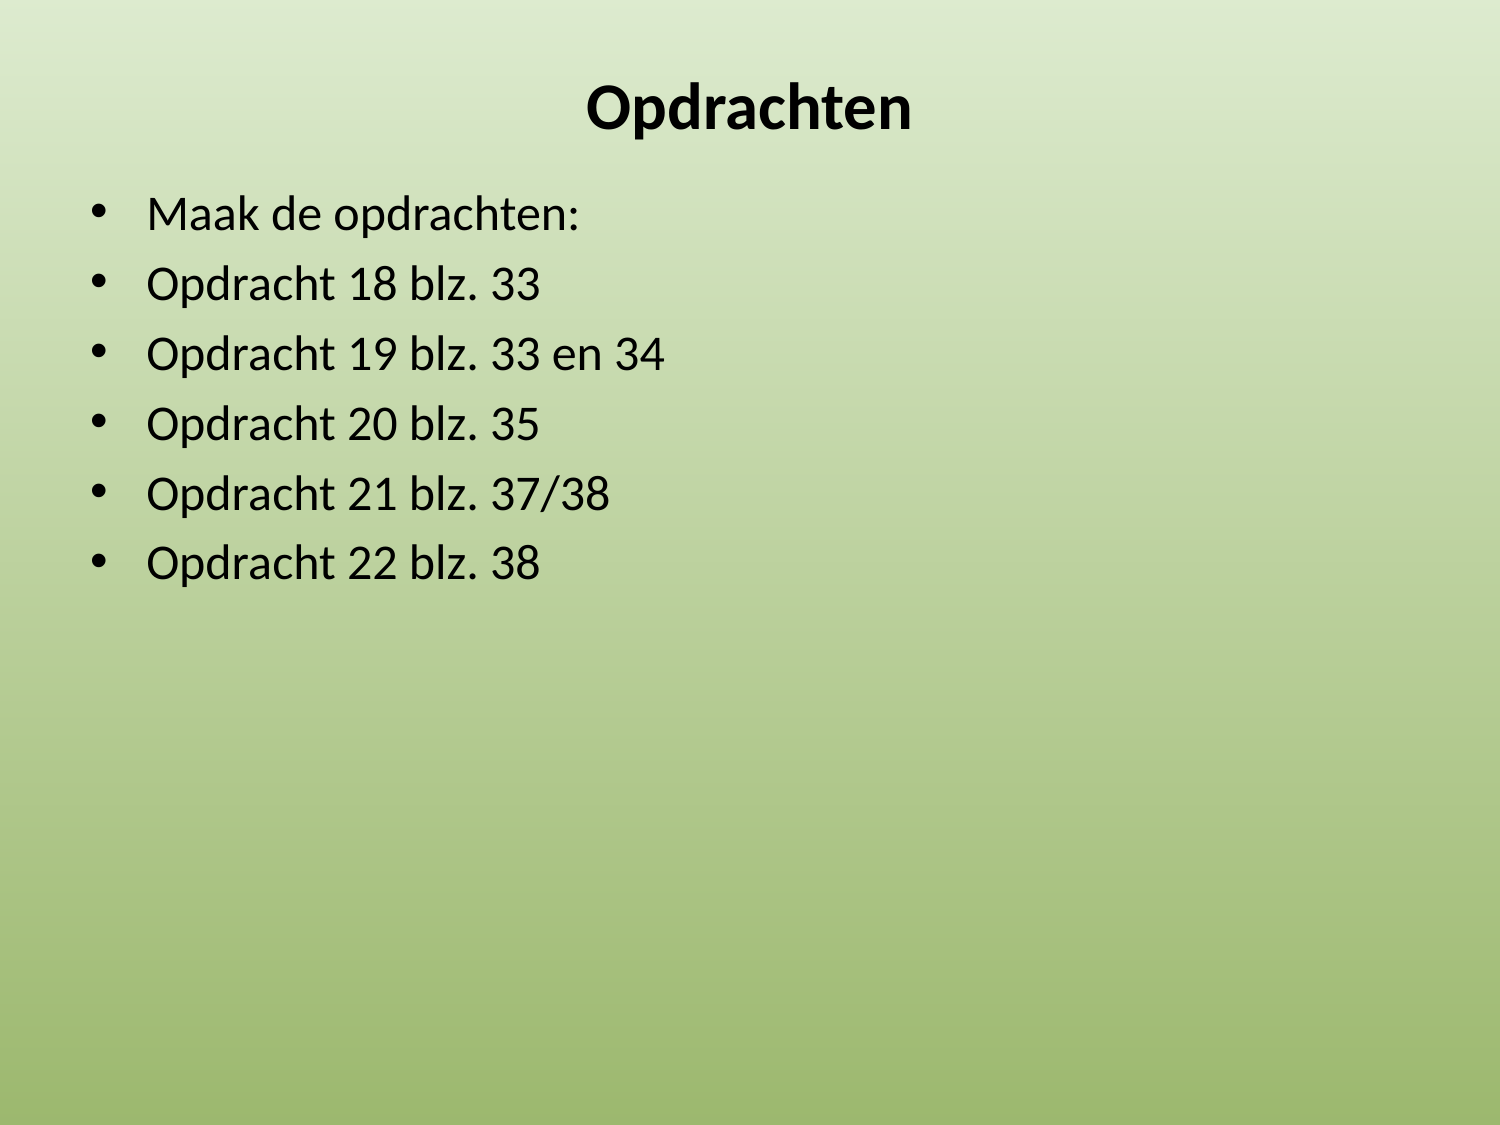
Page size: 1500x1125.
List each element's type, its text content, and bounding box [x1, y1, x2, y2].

list Maak de opdrachten: Opdracht 18 blz. 33 Opdracht 19 blz. 33 en 34 Opdracht 20 blz. 35 Opdracht 21 blz. 37/38 Opdracht 22 blz. 38 [75, 172, 1425, 1005]
title Opdrachten [75, 45, 1425, 161]
